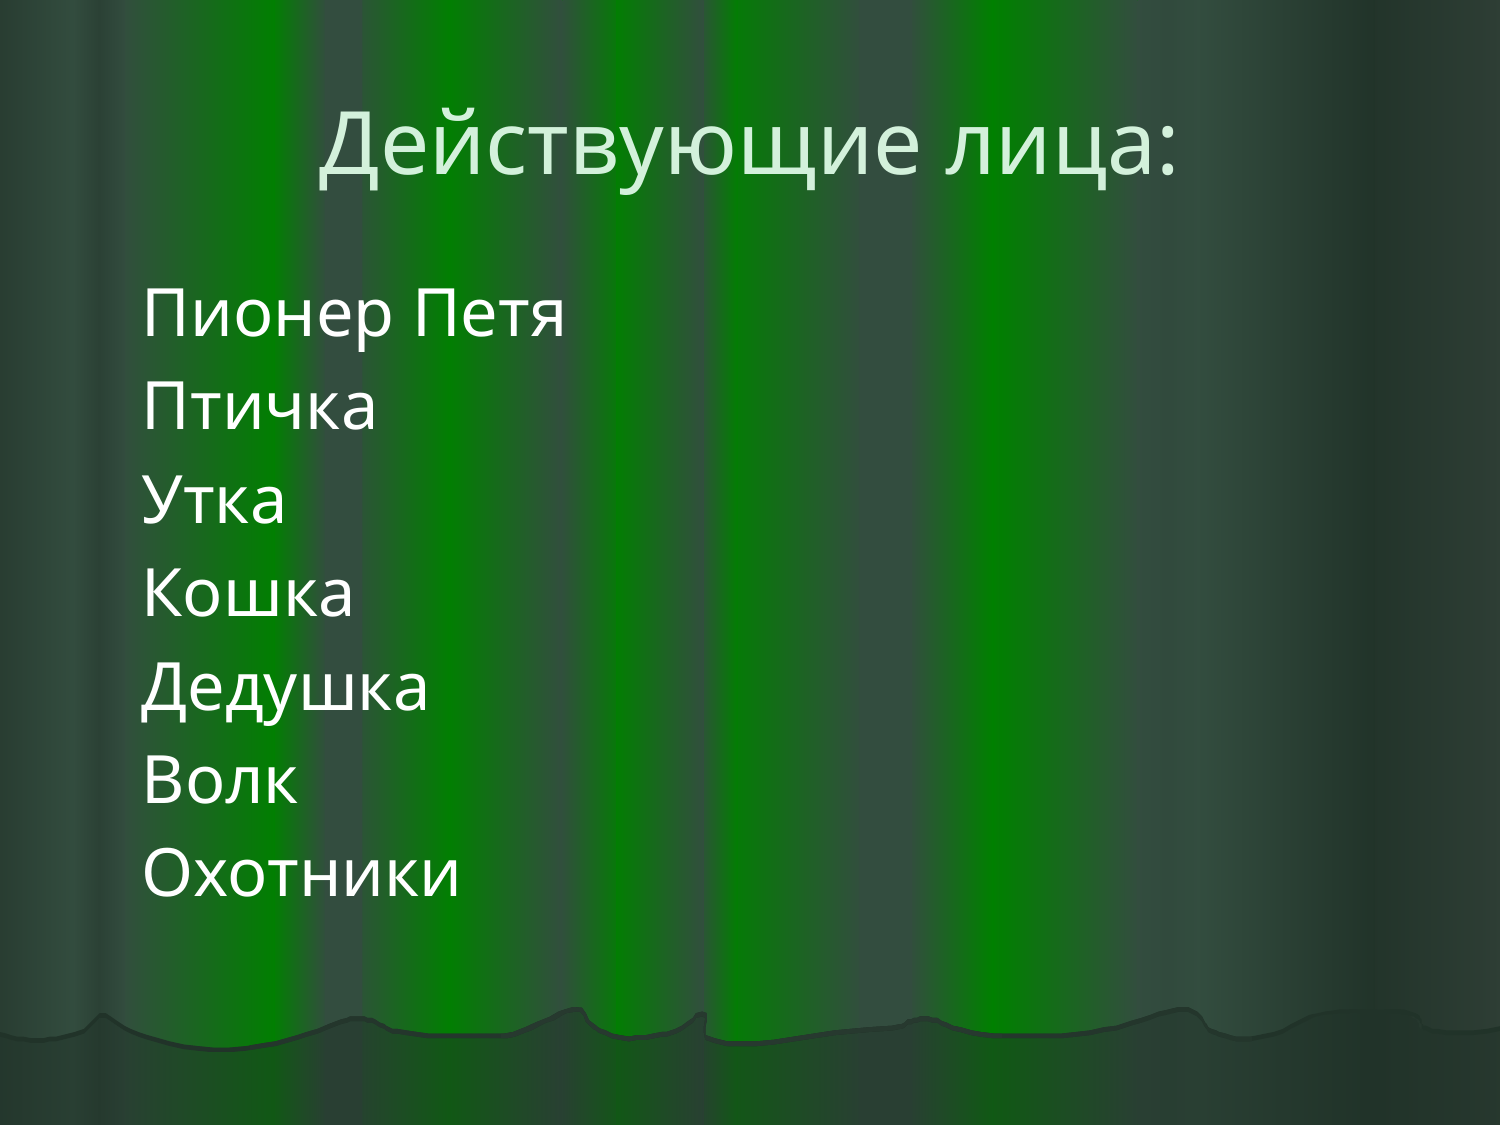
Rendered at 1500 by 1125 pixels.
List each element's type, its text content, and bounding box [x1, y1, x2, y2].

title Действующие лица: [74, 45, 1426, 233]
list Пионер Петя Птичка Утка Кошка Дедушка Волк Охотники [74, 262, 1426, 1006]
